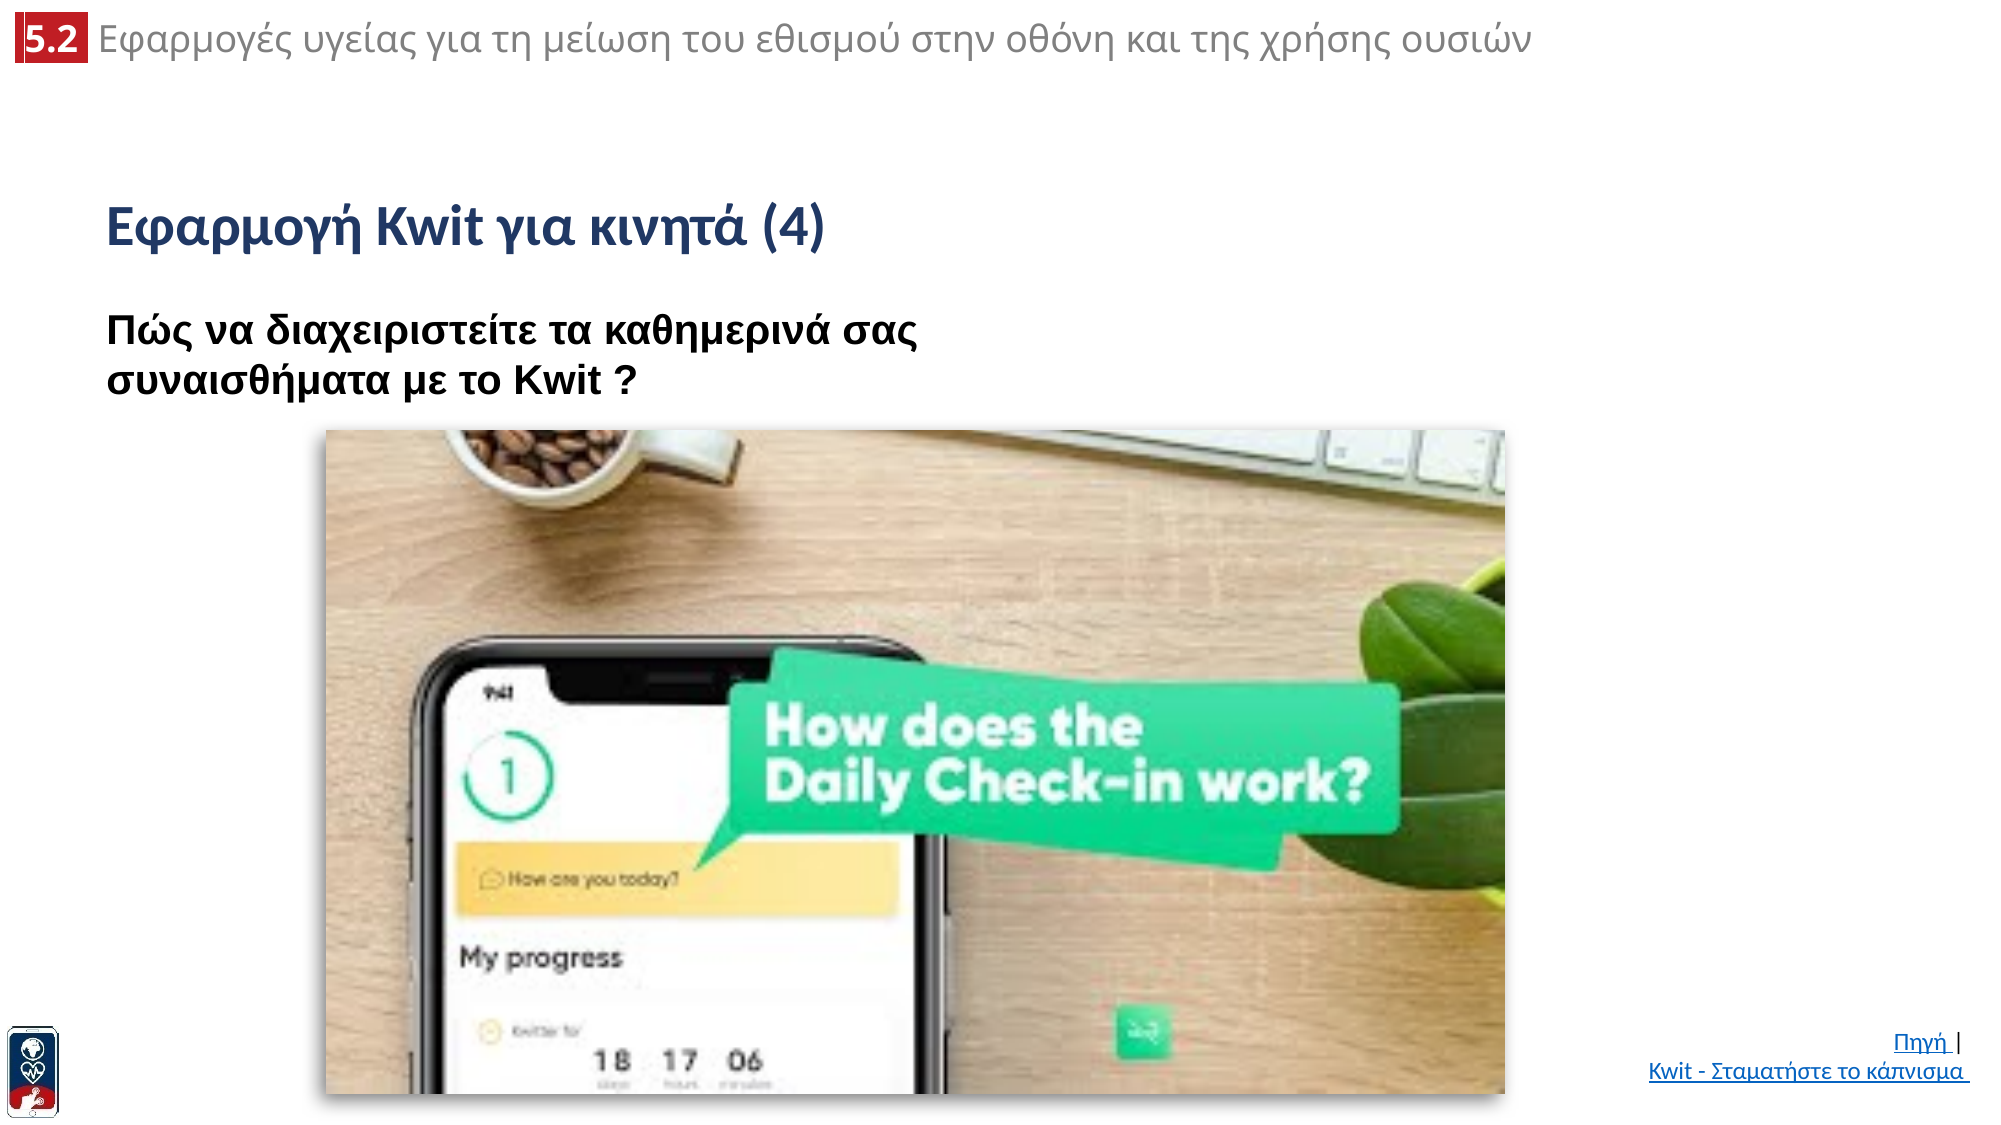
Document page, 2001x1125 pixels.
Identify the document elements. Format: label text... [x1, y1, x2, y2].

title Εφαρμογή Kwit για κινητά (4) [91, 177, 1906, 277]
picture [326, 430, 1505, 1094]
text_box Πηγή | Kwit - Σταματήστε το κάπνισμα [1589, 1017, 1986, 1063]
list Πώς να διαχειριστείτε τα καθημερινά σας συναισθήματα με το Kwit ? [91, 295, 1170, 1094]
picture [7, 1026, 59, 1118]
